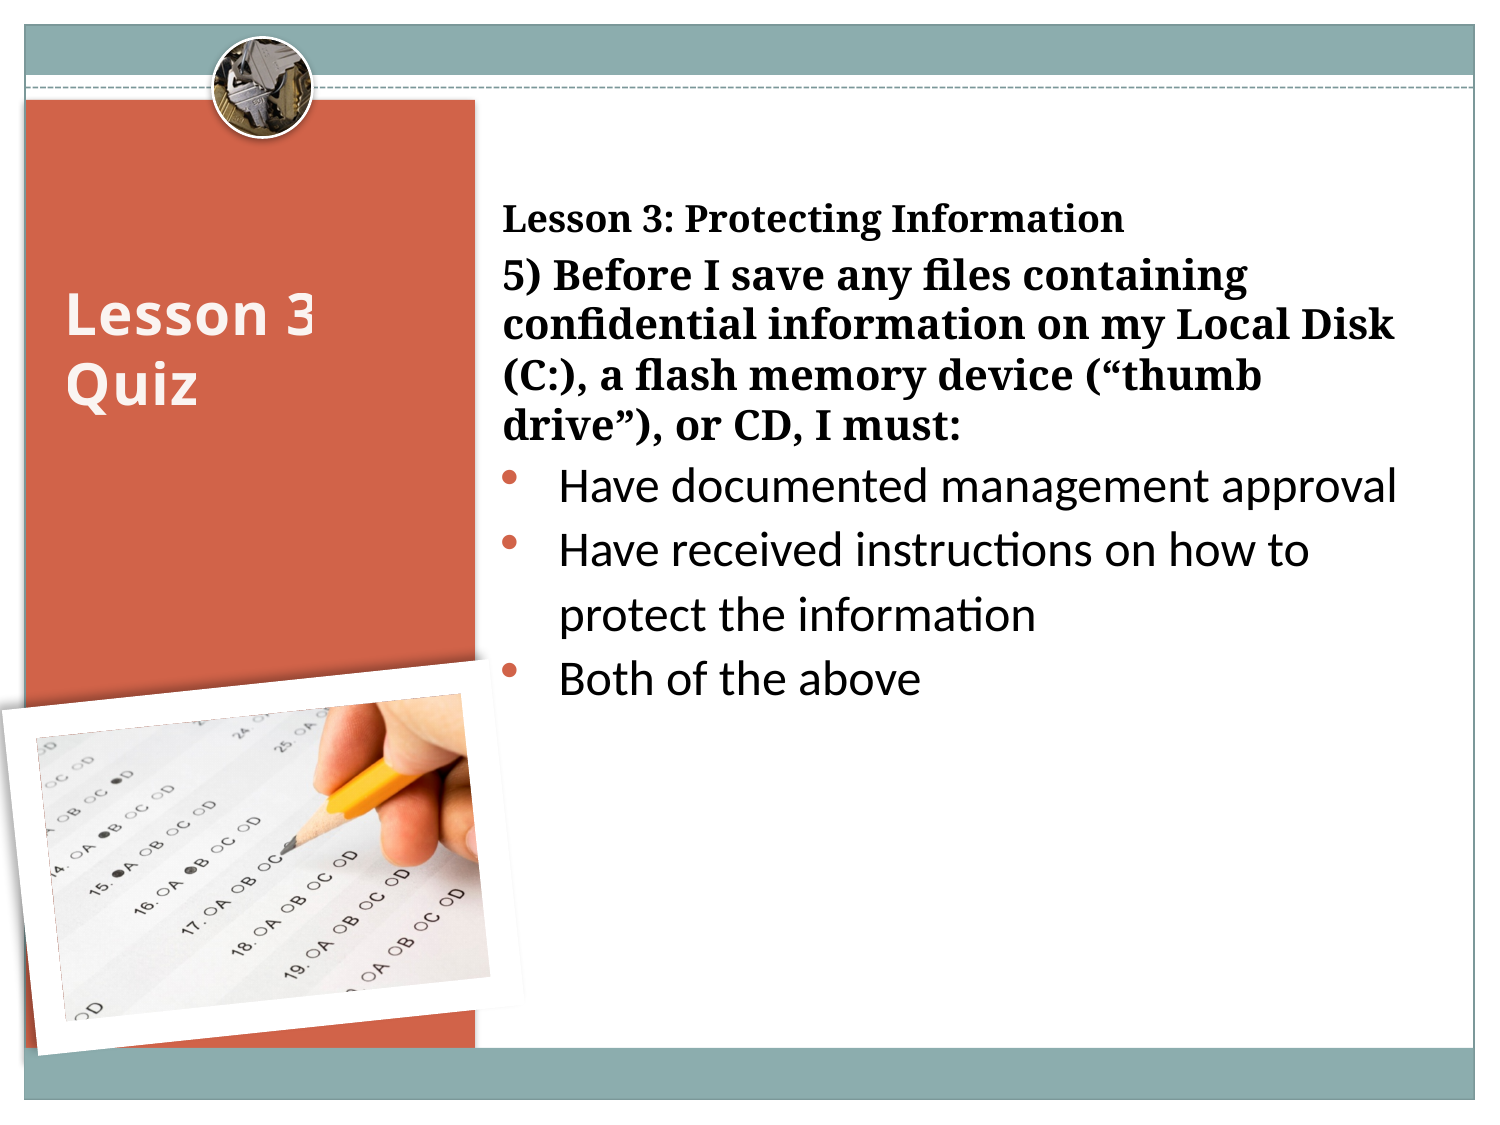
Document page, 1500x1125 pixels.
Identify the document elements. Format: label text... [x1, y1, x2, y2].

title Lesson 3 Quiz [50, 174, 463, 425]
picture [214, 39, 311, 136]
list Lesson 3: Protecting Information 5) Before I save any files containing confidential information on my Local Disk (C:), a flash memory device (“thumb drive”), or CD, I must: Have documented management approval Have received instructions on how to protect the information Both of the above [487, 112, 1438, 1000]
picture [37, 694, 490, 1021]
